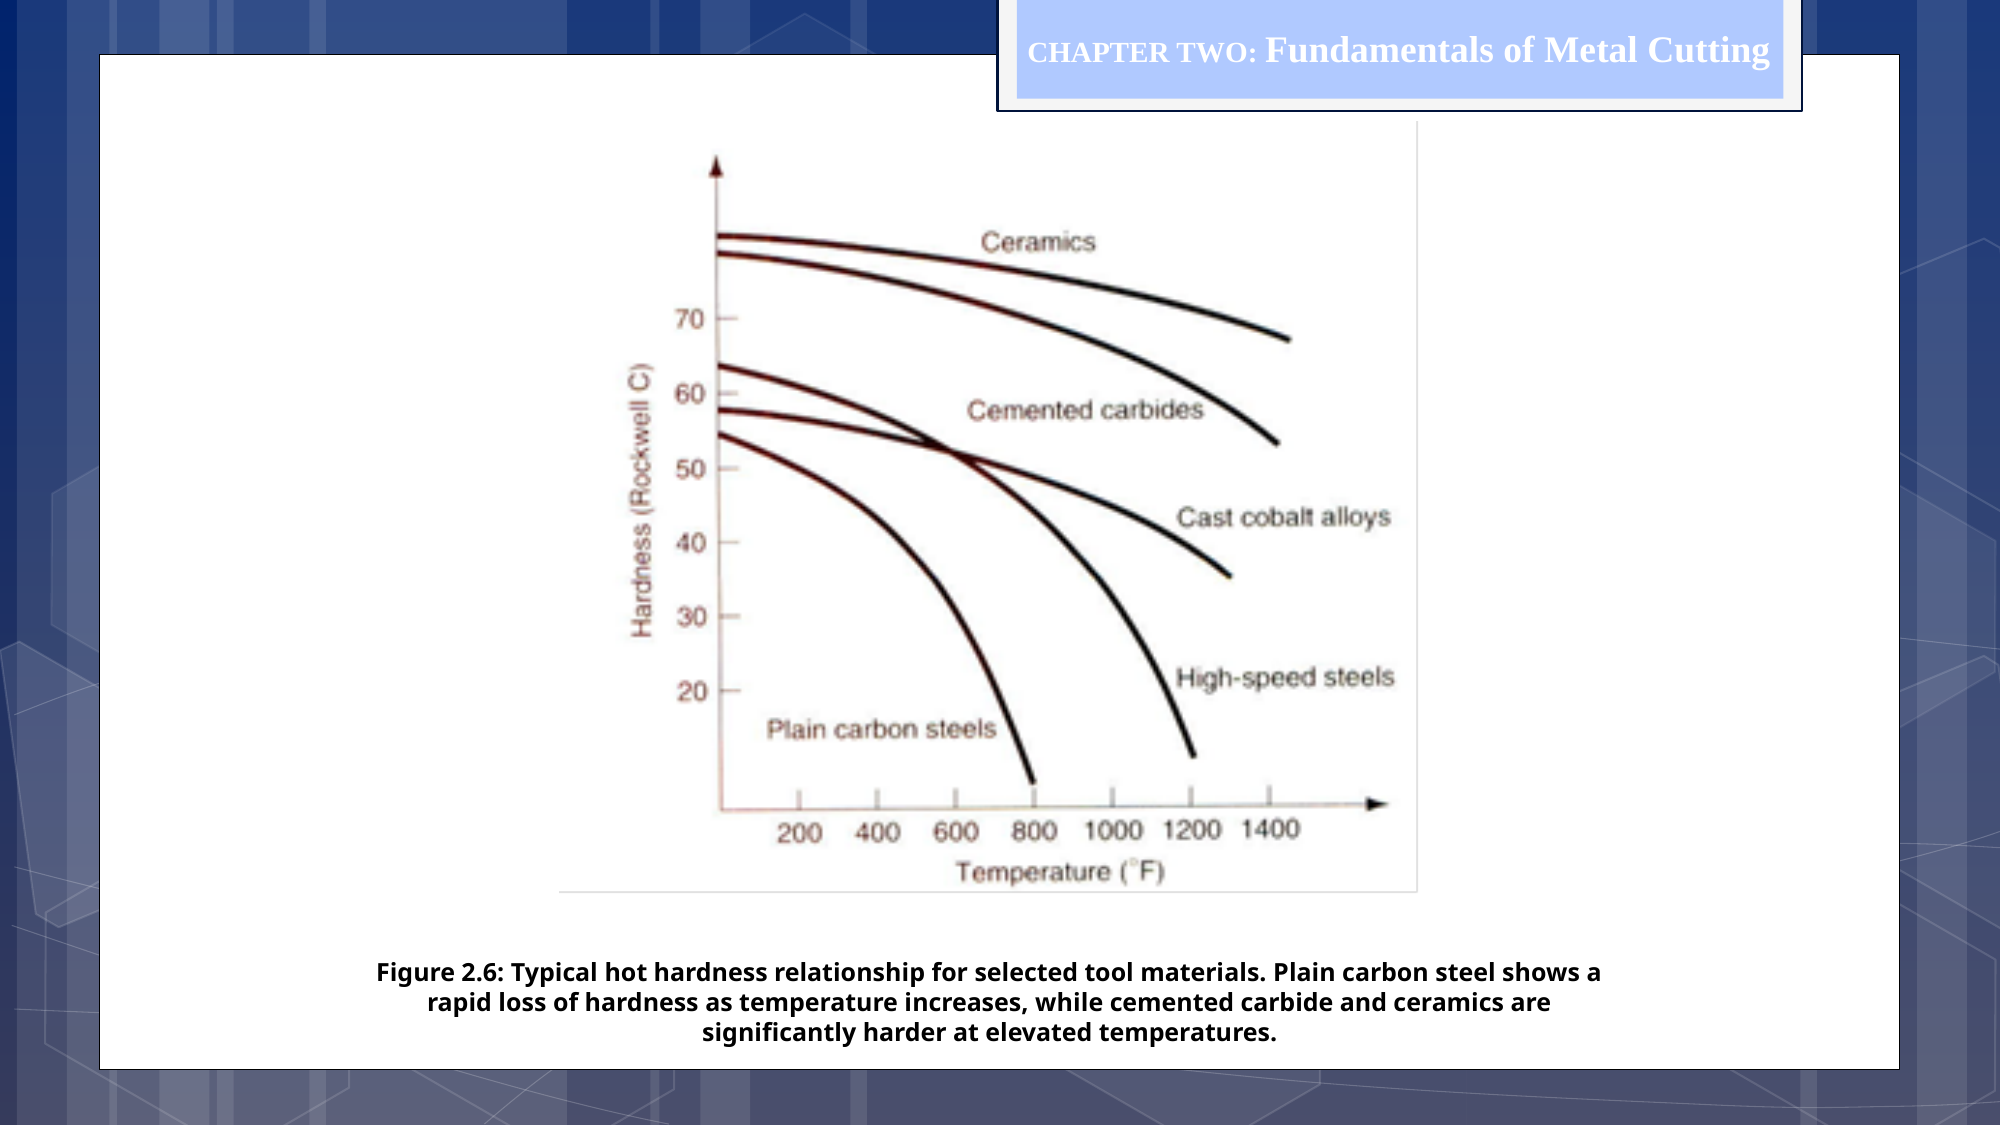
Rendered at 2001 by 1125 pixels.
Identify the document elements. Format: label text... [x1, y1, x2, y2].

text_box Figure 2.6: Typical hot hardness relationship for selected tool materials. Plain carbon steel shows a rapid loss of hardness as temperature increases, while cemented carbide and ceramics are significantly harder at elevated temperatures. [343, 949, 1638, 1054]
picture [559, 121, 1421, 896]
text_box CHAPTER TWO: Fundamentals of Metal Cutting [940, 0, 1858, 78]
